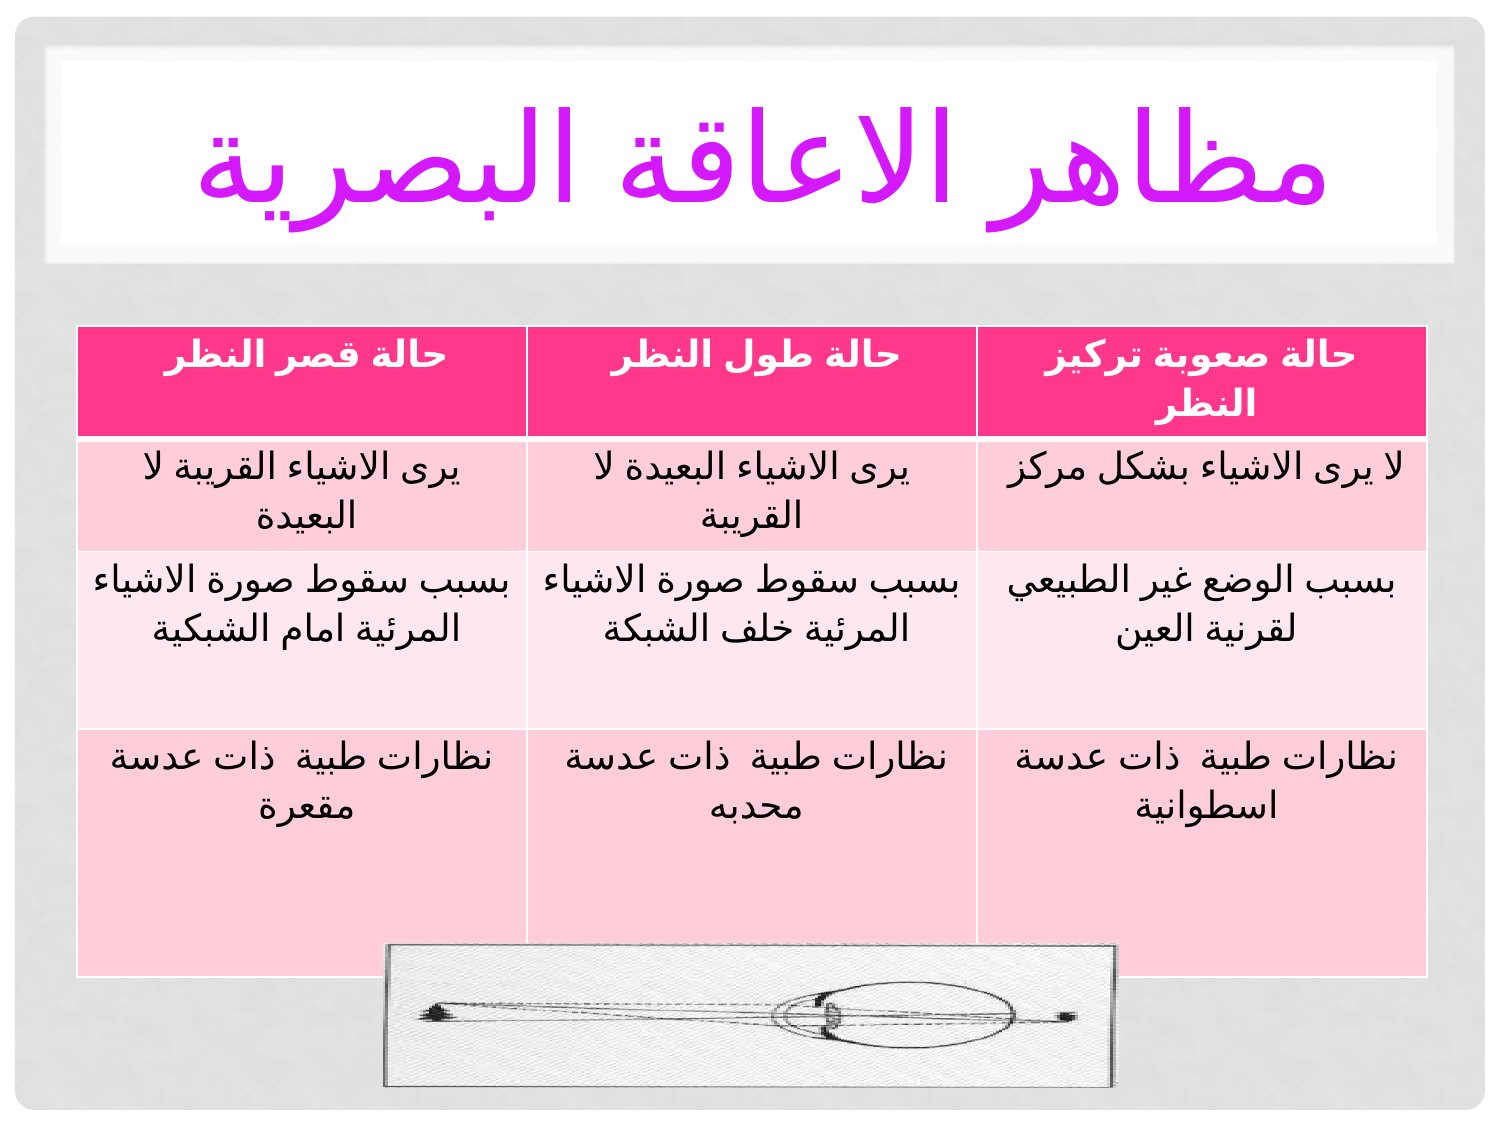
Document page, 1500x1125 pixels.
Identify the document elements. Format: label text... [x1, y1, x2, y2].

table_header حالة صعوبة تركيز النظر [978, 327, 1426, 436]
table_cell بسبب الوضع غير الطبيعي لقرنية العين [978, 552, 1426, 728]
table_cell بسبب سقوط صورة الاشياء المرئية خلف الشبكة [528, 552, 976, 728]
table_cell نظارات طبية ذات عدسة مقعرة [78, 730, 526, 976]
table_cell يرى الاشياء القريبة لا البعيدة [78, 442, 526, 551]
table_cell نظارات طبية ذات عدسة اسطوانية [978, 730, 1426, 976]
table_header حالة طول النظر [528, 327, 976, 436]
table_cell لا يرى الاشياء بشكل مركز [978, 442, 1426, 551]
table_header حالة قصر النظر [78, 327, 526, 436]
title مظاهر الاعاقة البصرية [69, 66, 1425, 238]
table_cell نظارات طبية ذات عدسة محدبه [528, 730, 976, 943]
table_cell بسبب سقوط صورة الاشياء المرئية امام الشبكية [78, 552, 526, 728]
picture [383, 943, 1120, 1088]
table_cell يرى الاشياء البعيدة لا القريبة [528, 442, 976, 551]
